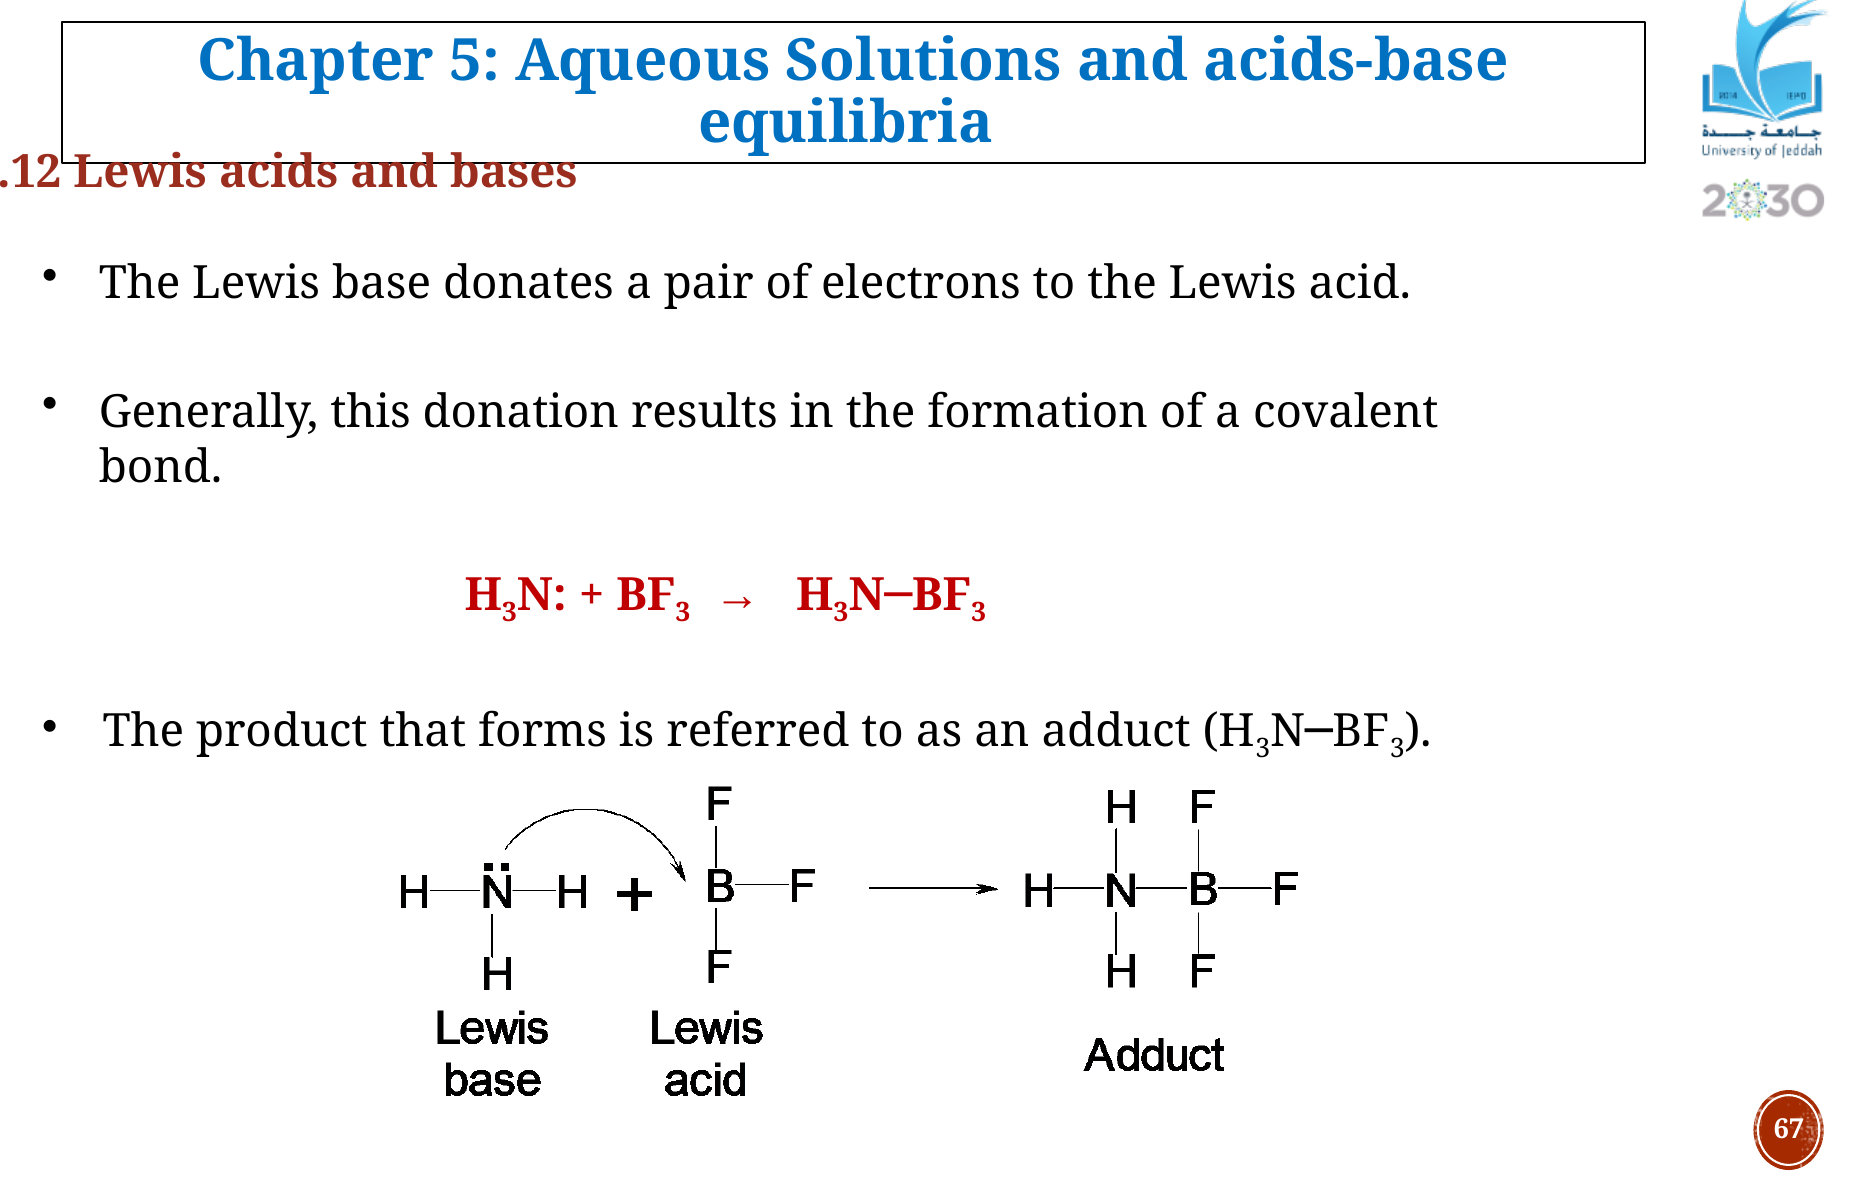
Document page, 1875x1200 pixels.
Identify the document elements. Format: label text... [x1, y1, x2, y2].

text_box Acid and Base Strength [137, 0, 1680, 129]
picture [1681, 0, 1846, 227]
text_box Chapter 5: Aqueous Solutions and acids-base equilibria [61, 21, 1646, 164]
text_box The Lewis base donates a pair of electrons to the Lewis acid. Generally, this donation results in the formation of a covalent bond. H3N: + BF3 → H3N─BF3 The product that forms is referred to as an adduct (H3N─BF3). [26, 245, 1481, 771]
text_box 5.12 Lewis acids and bases [0, 134, 593, 205]
picture [363, 764, 1331, 1120]
slide_number 67 [1739, 1097, 1838, 1162]
